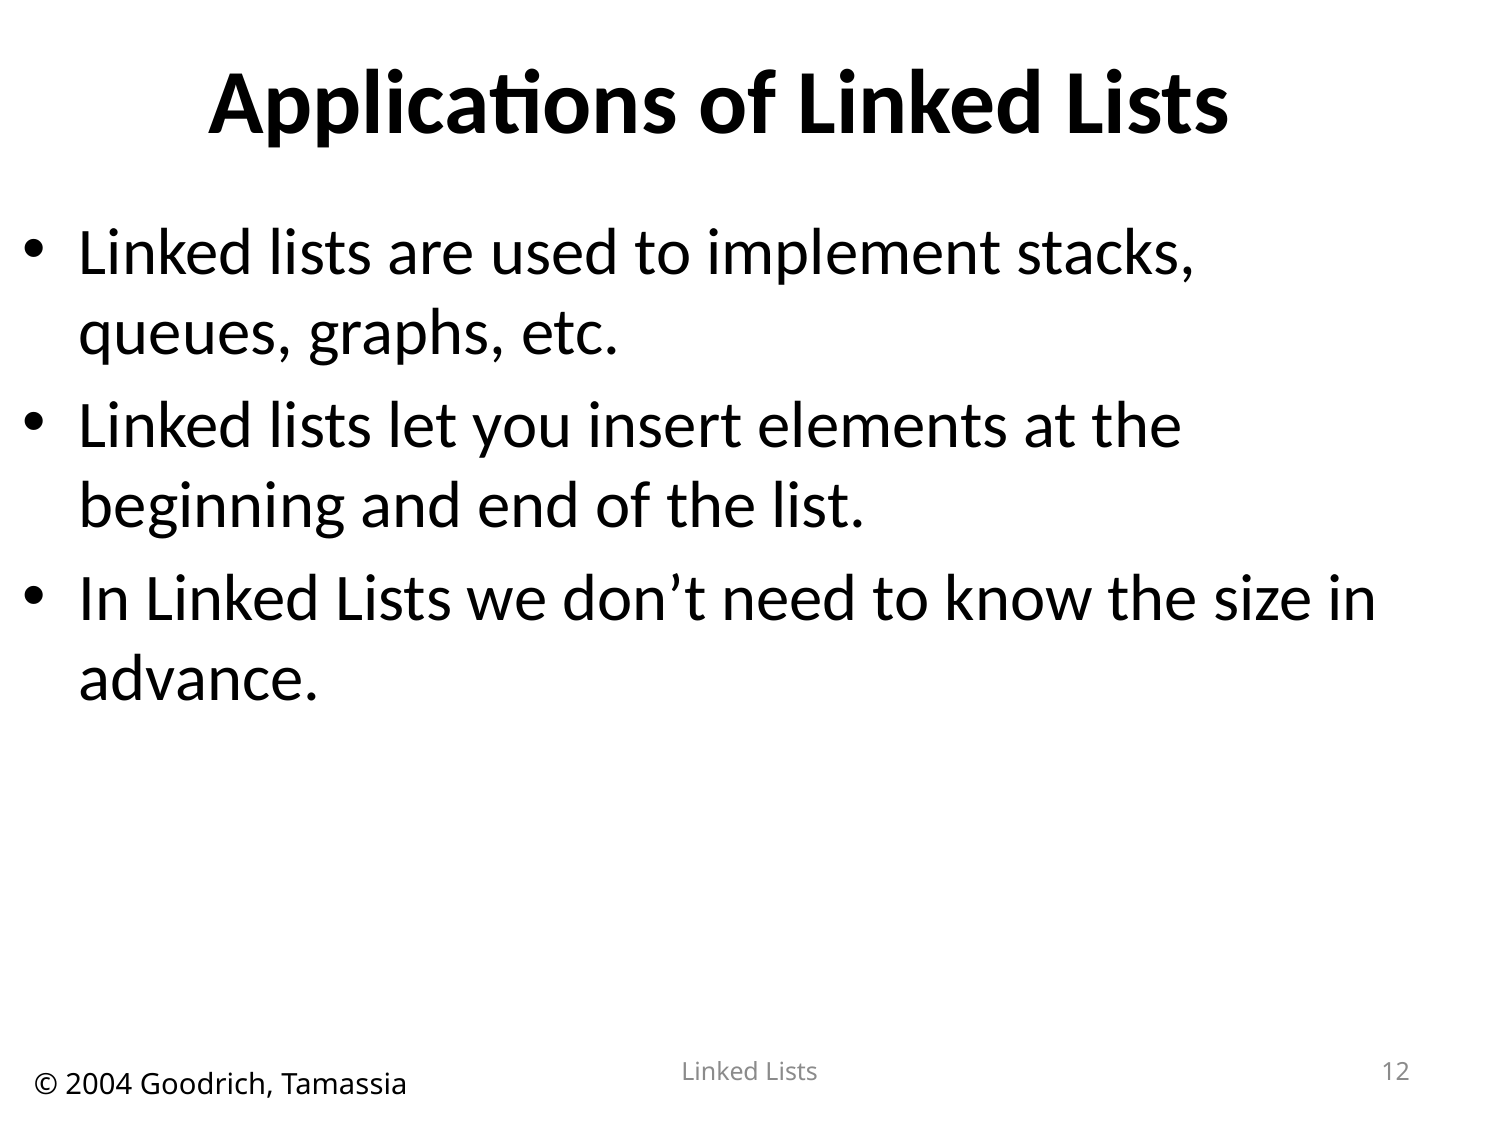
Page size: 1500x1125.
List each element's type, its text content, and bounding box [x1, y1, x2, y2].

slide_number 12 [1074, 1042, 1425, 1103]
list Linked lists are used to implement stacks, queues, graphs, etc. Linked lists let you insert elements at the beginning and end of the list. In Linked Lists we don’t need to know the size in advance. [7, 200, 1432, 898]
footer Linked Lists [512, 1042, 988, 1103]
title Applications of Linked Lists [63, 19, 1376, 175]
